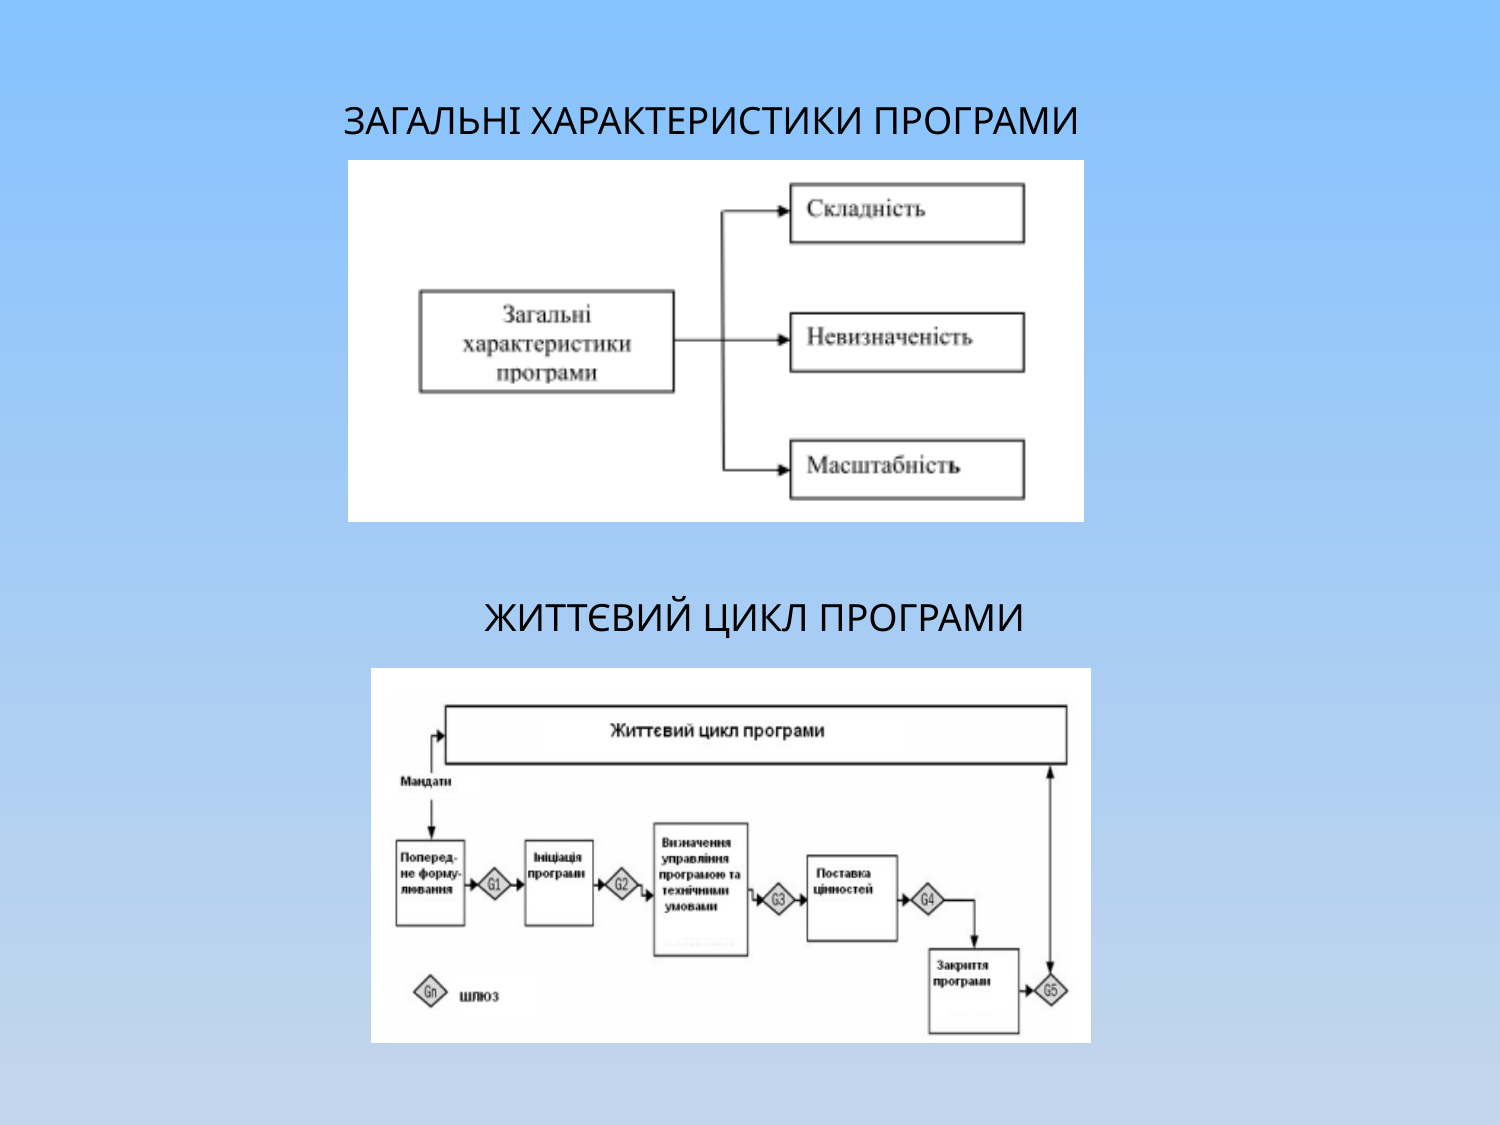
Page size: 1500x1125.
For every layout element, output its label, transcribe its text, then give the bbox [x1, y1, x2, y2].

text_box ЖИТТЄВИЙ ЦИКЛ ПРОГРАМИ [460, 586, 1041, 646]
text_box ЗАГАЛЬНІ ХАРАКТЕРИСТИКИ ПРОГРАМИ [328, 89, 1095, 150]
picture [371, 668, 1092, 1044]
picture [348, 160, 1084, 522]
